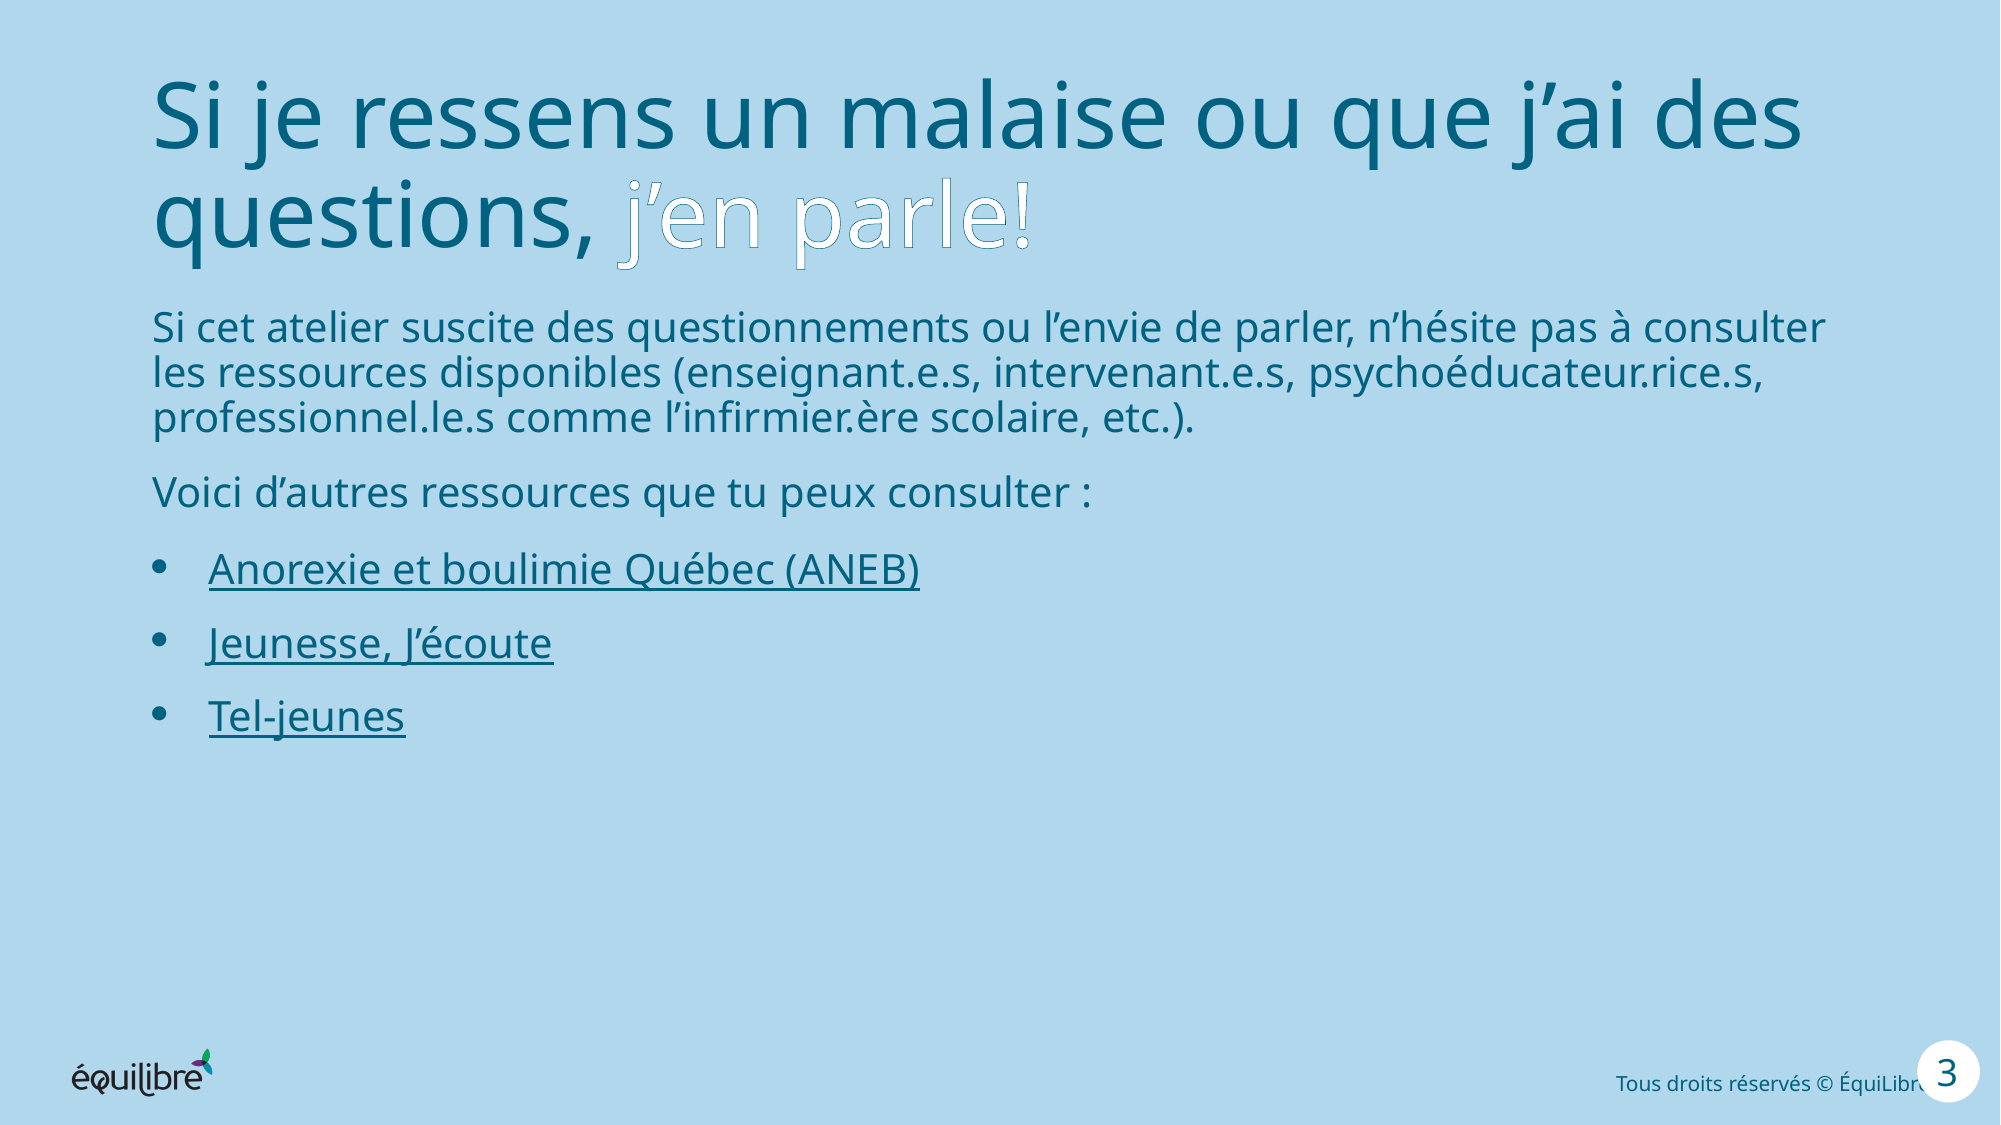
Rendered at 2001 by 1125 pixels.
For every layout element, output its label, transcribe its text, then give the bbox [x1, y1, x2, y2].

title Si je ressens un malaise ou que j’ai des questions, j’en parle! [137, 59, 1863, 278]
list Si cet atelier suscite des questionnements ou l’envie de parler, n’hésite pas à consulter les ressources disponibles (enseignant.e.s, intervenant.e.s, psychoéducateur.rice.s, professionnel.le.s comme l’infirmier.ère scolaire, etc.). Voici d’autres ressources que tu peux consulter : Anorexie et boulimie Québec (ANEB) Jeunesse, J’écoute Tel-jeunes [137, 299, 1863, 1014]
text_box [1917, 1040, 2000, 1103]
picture [63, 1036, 221, 1125]
